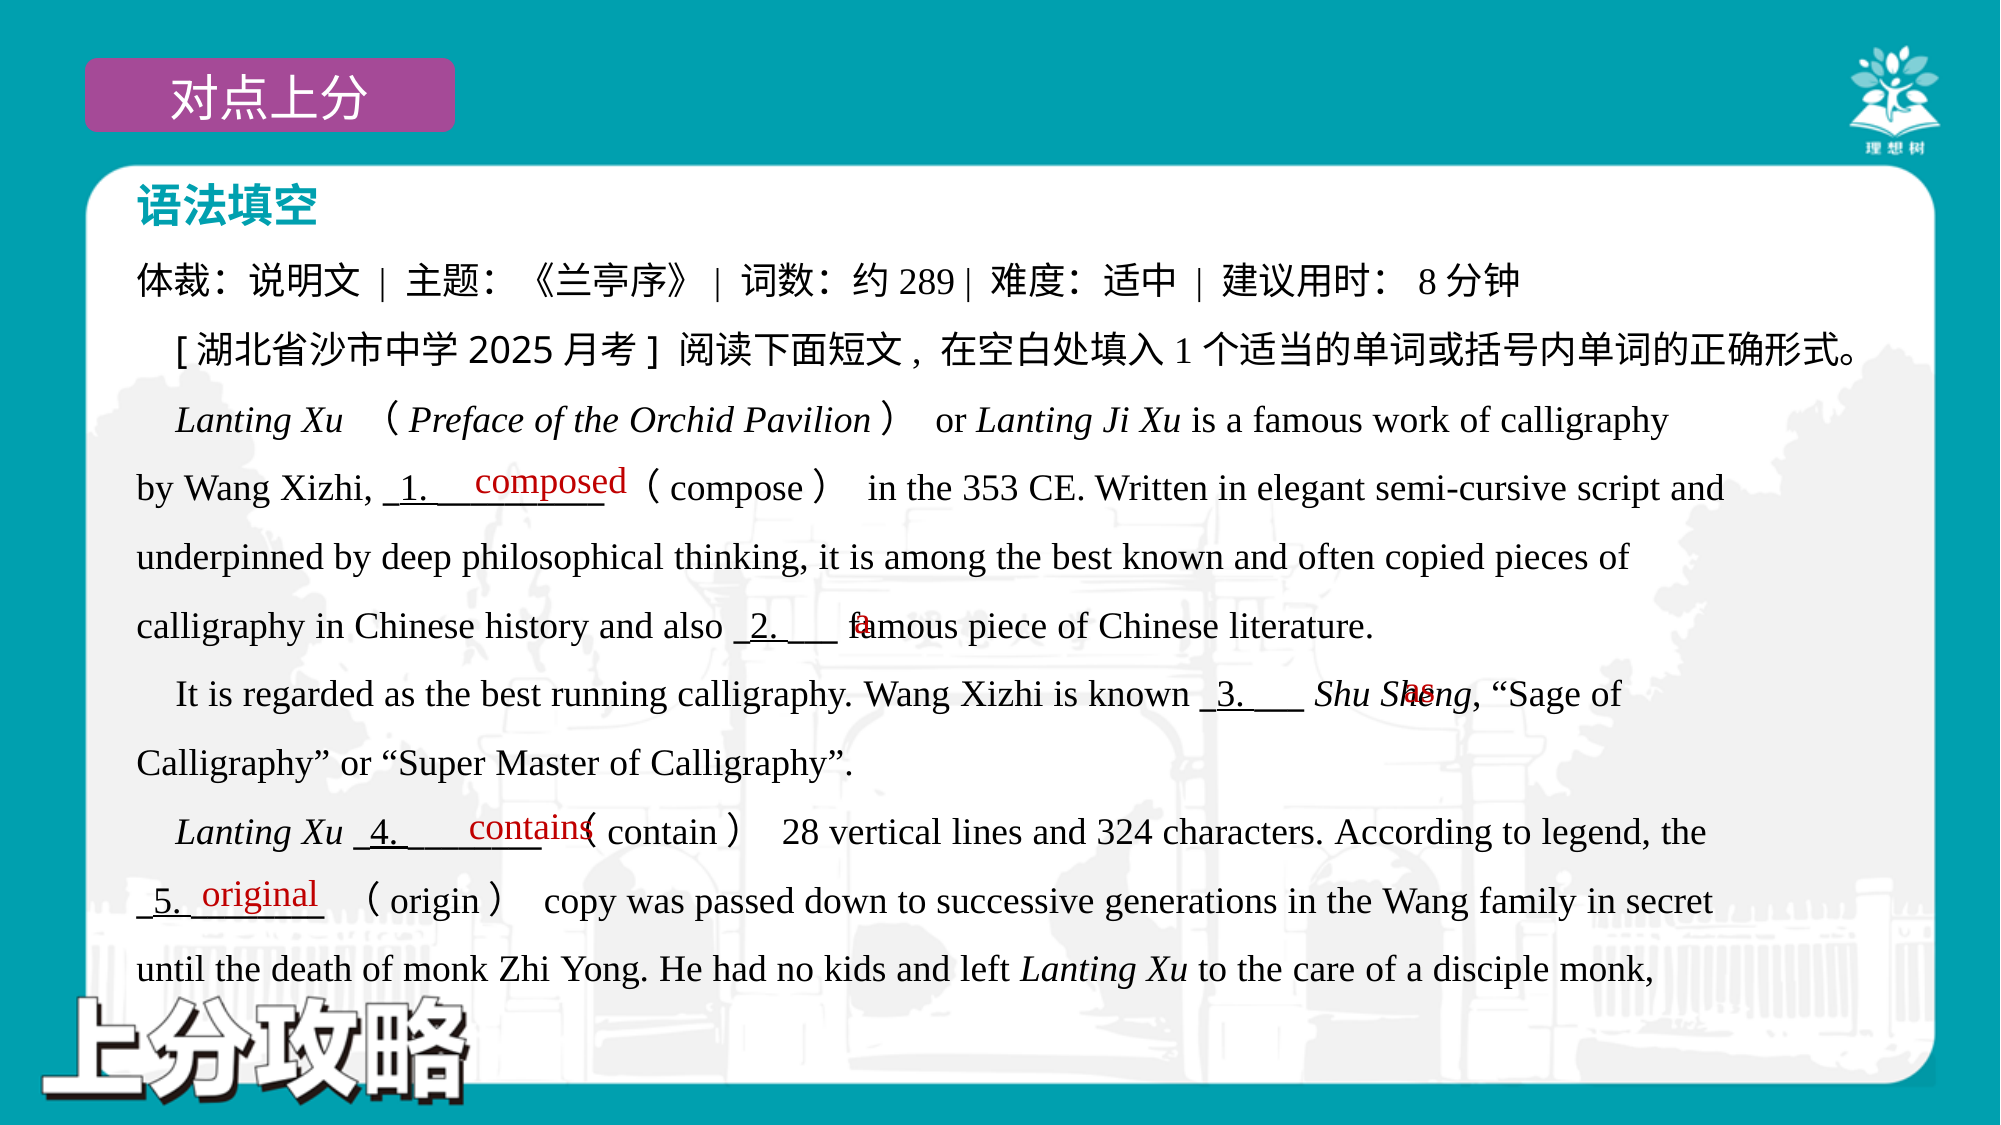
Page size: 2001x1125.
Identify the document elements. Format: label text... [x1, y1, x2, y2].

text_box a [840, 572, 885, 634]
text_box 体裁：说明文 | 主题：《兰亭序》| 词数：约289 | 难度：适中 | 建议用时：8分钟 [湖北省沙市中学2025月考] 阅读下面短文, 在空白处填入1个适当的单词或括号内单词的正确形式。 Lanting Xu （Preface of the Orchid Pavilion） or Lanting Ji Xu is a famous work of calligraphy by Wang Xizhi, _1. __________ （compose） in the 353 CE. Written in elegant semi-cursive script and underpinned by deep philosophical thinking, it is among the best known and often copied pieces of calligraphy in Chinese history and also _2. ___ famous piece of Chinese literature. It is regarded as the best running calligraphy. Wang Xizhi is known _3. ___ Shu Sheng, “Sage of Calligraphy” or “Super Master of Calligraphy”. Lanting Xu _4. ________ （contain） 28 vertical lines and 324 characters. According to legend, the _5. ________ （origin） copy was passed down to successive generations in the Wang family in secret until the death of monk Zhi Yong. He had no kids and left Lanting Xu to the care of a disciple monk, [136, 233, 1865, 990]
picture [0, 0, 2000, 1125]
text_box composed [461, 432, 641, 494]
text_box 语法填空 [136, 176, 1865, 232]
text_box contains [455, 778, 608, 840]
text_box original [188, 845, 333, 907]
text_box as [1390, 640, 1449, 702]
